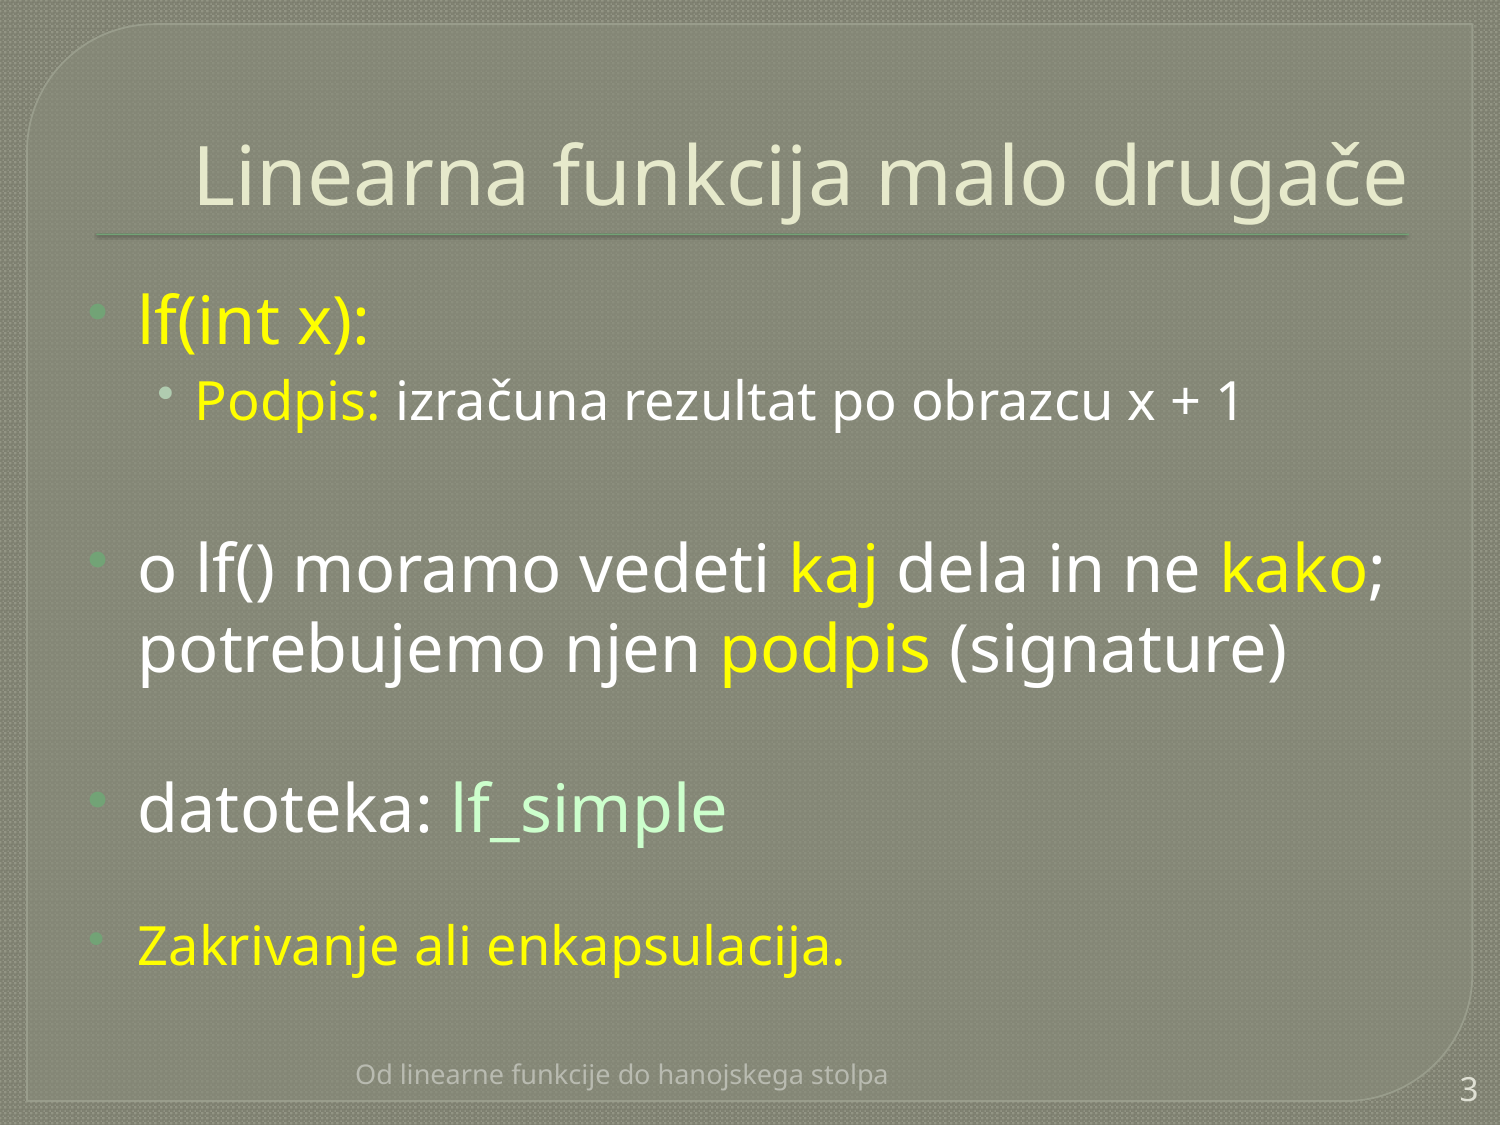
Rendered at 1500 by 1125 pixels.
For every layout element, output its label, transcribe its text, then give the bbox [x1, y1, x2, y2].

list lf(int x): Podpis: izračuna rezultat po obrazcu x + 1 o lf() moramo vedeti kaj dela in ne kako; potrebujemo njen podpis (signature) datoteka: lf_simple Zakrivanje ali enkapsulacija. [75, 270, 1425, 1013]
slide_number 3 [1417, 1068, 1494, 1114]
title Linearna funkcija malo drugače [75, 41, 1425, 230]
footer Od linearne funkcije do hanojskega stolpa [212, 1050, 904, 1095]
